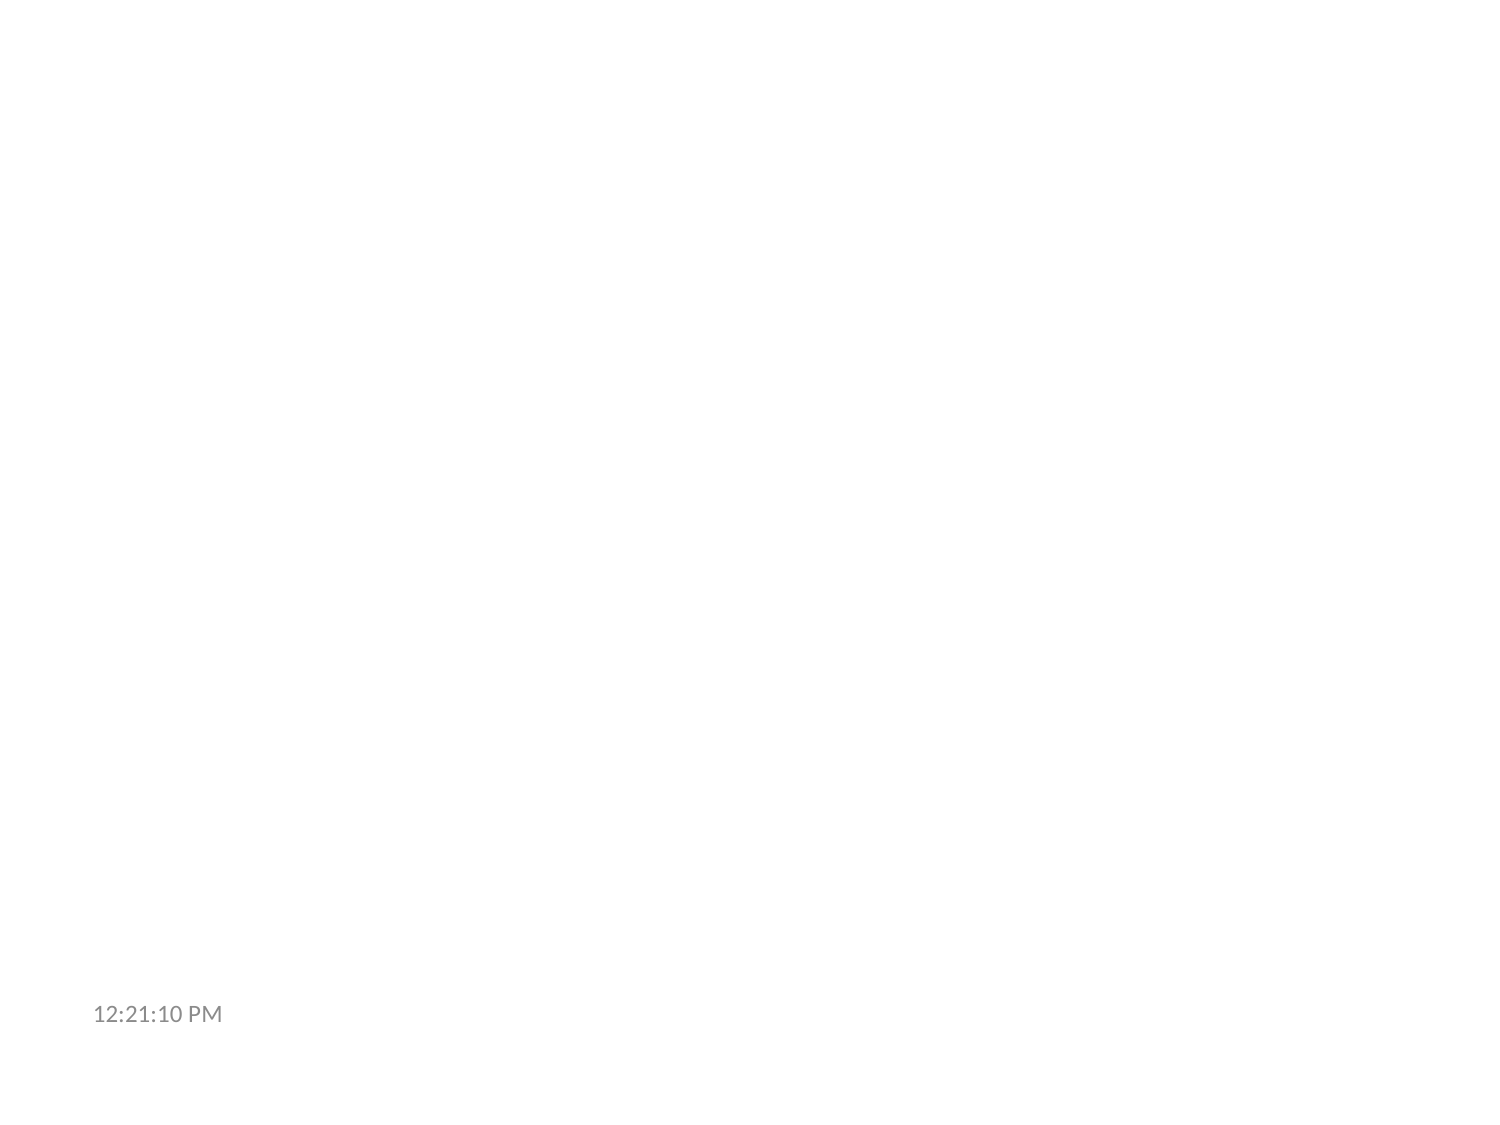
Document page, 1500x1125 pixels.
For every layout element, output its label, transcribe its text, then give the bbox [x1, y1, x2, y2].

text_box 3:35:09 PM [77, 982, 428, 1043]
